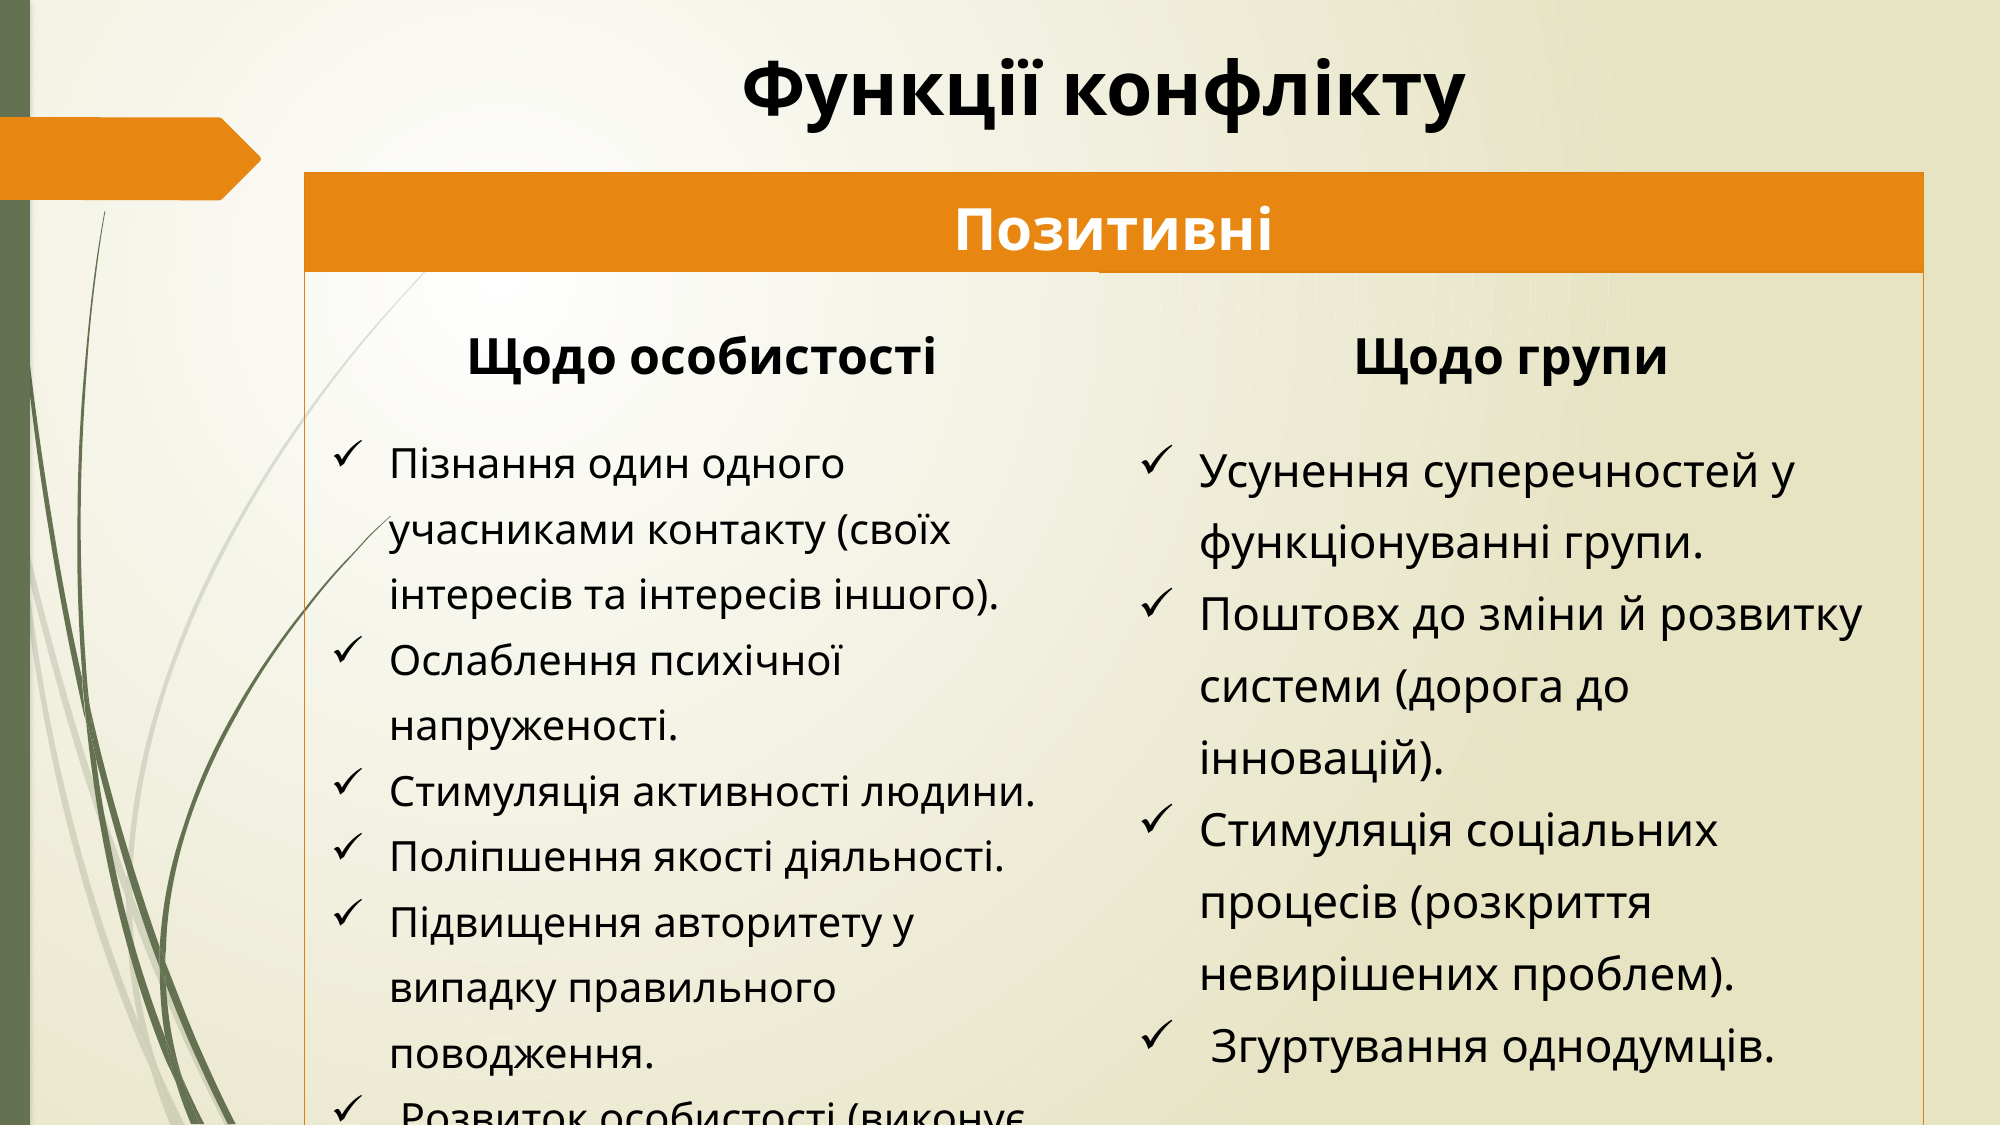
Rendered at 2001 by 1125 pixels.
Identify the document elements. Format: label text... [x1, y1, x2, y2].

table_cell Щодо особистості Пізнання один одного учасниками контакту (своїх інтересів та інтересів іншого). Ослаблення психічної напруженості. Стимуляція активності людини. Поліпшення якості діяльності. Підвищення авторитету у випадку правильного поводження. Розвиток особистості (виконує діагностичну роль). [305, 272, 1099, 1125]
table_cell Щодо групи Усунення суперечностей у функціонуванні групи. Поштовх до зміни й розвитку системи (дорога до інновацій). Стимуляція соціальних процесів (розкриття невирішених проблем). Згуртування однодумців. [1099, 273, 1923, 1125]
table_header Позитивні [305, 173, 1923, 272]
title Функції конфлікту [382, 32, 1845, 172]
